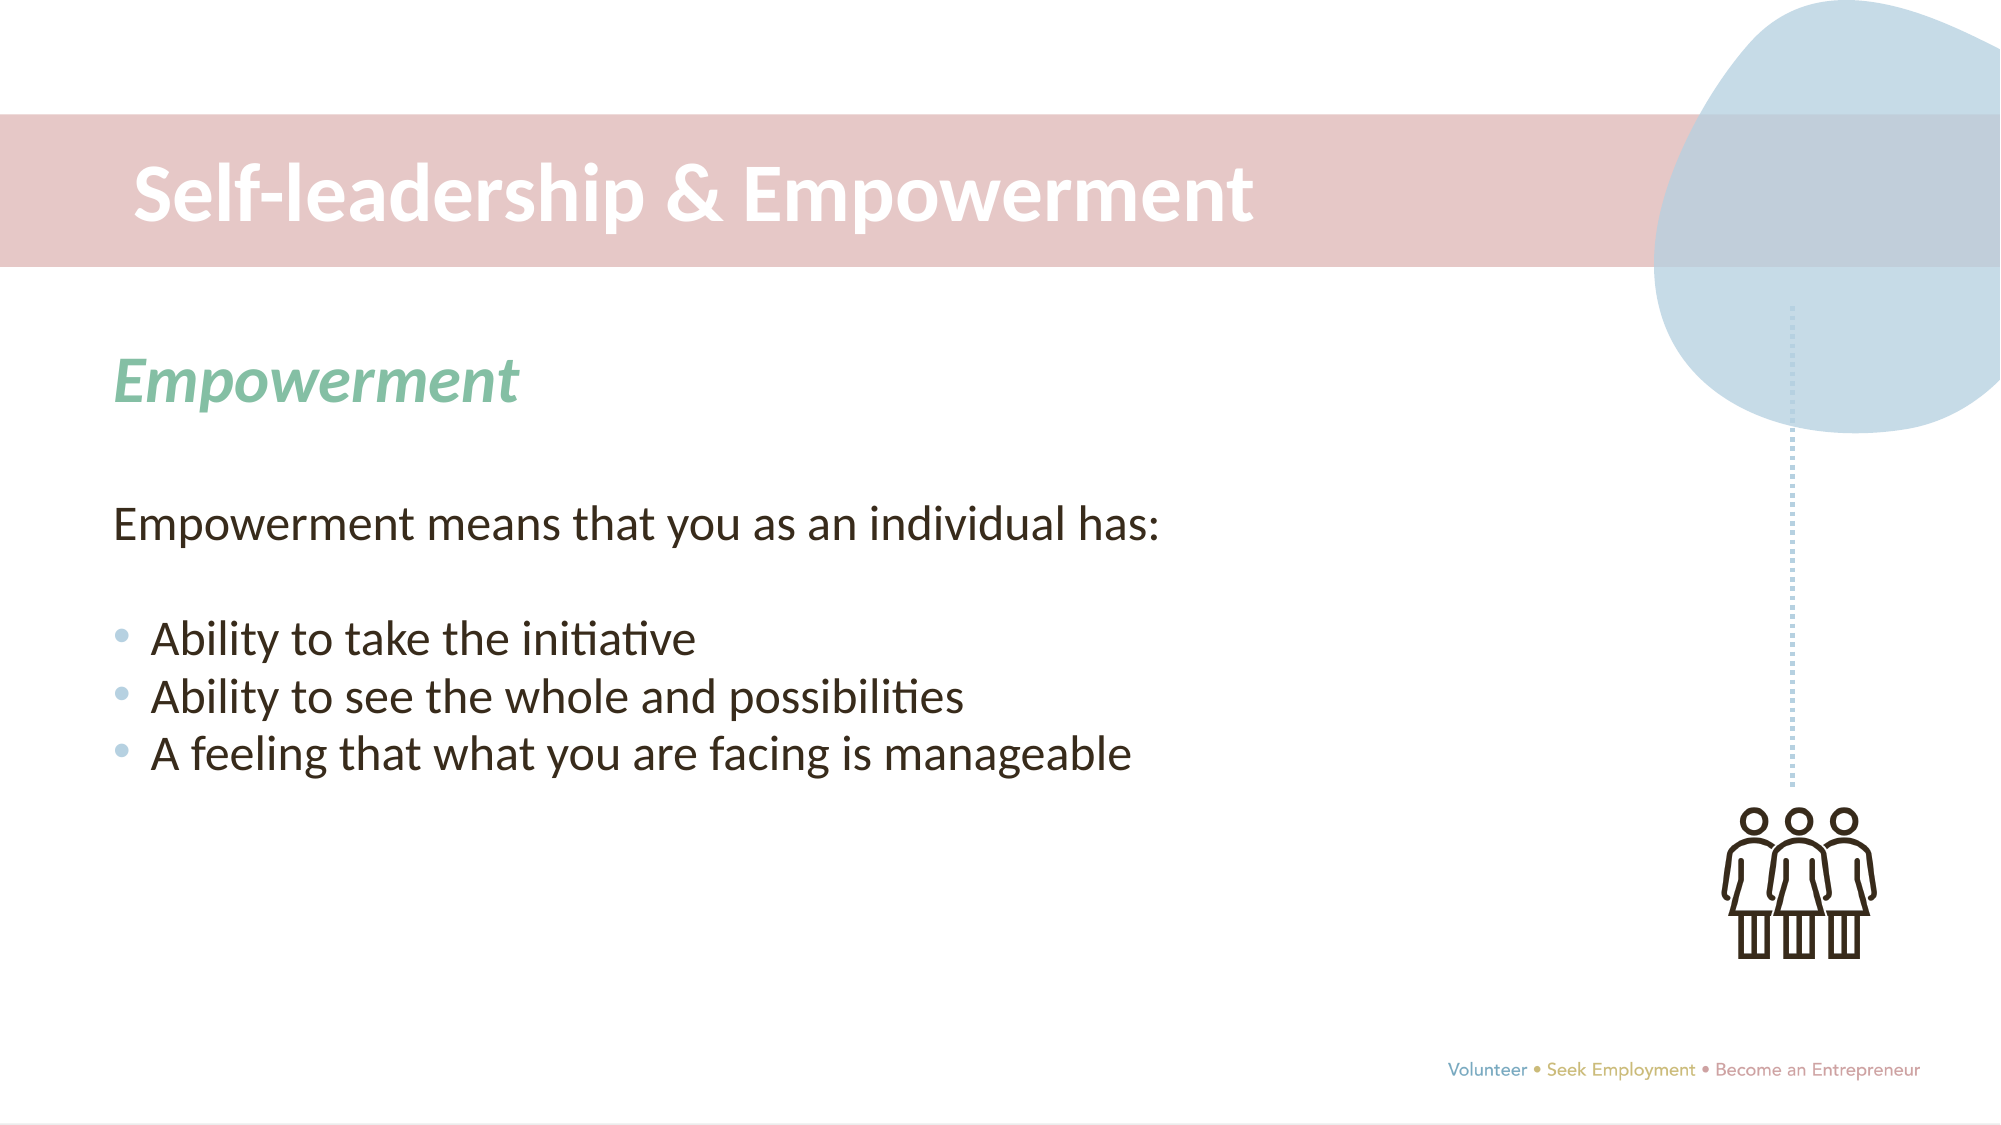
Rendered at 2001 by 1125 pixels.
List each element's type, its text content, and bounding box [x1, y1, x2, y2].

picture [1709, 793, 1889, 973]
text_box Empowerment Empowerment means that you as an individual has: Ability to take the initiative Ability to see the whole and possibilities A feeling that what you are facing is manageable [98, 350, 1600, 975]
text_box [0, 113, 1699, 268]
text_box Self-leadership & Empowerment [99, 147, 1312, 290]
picture [1418, 1046, 1971, 1103]
text_box [1653, 0, 2000, 434]
